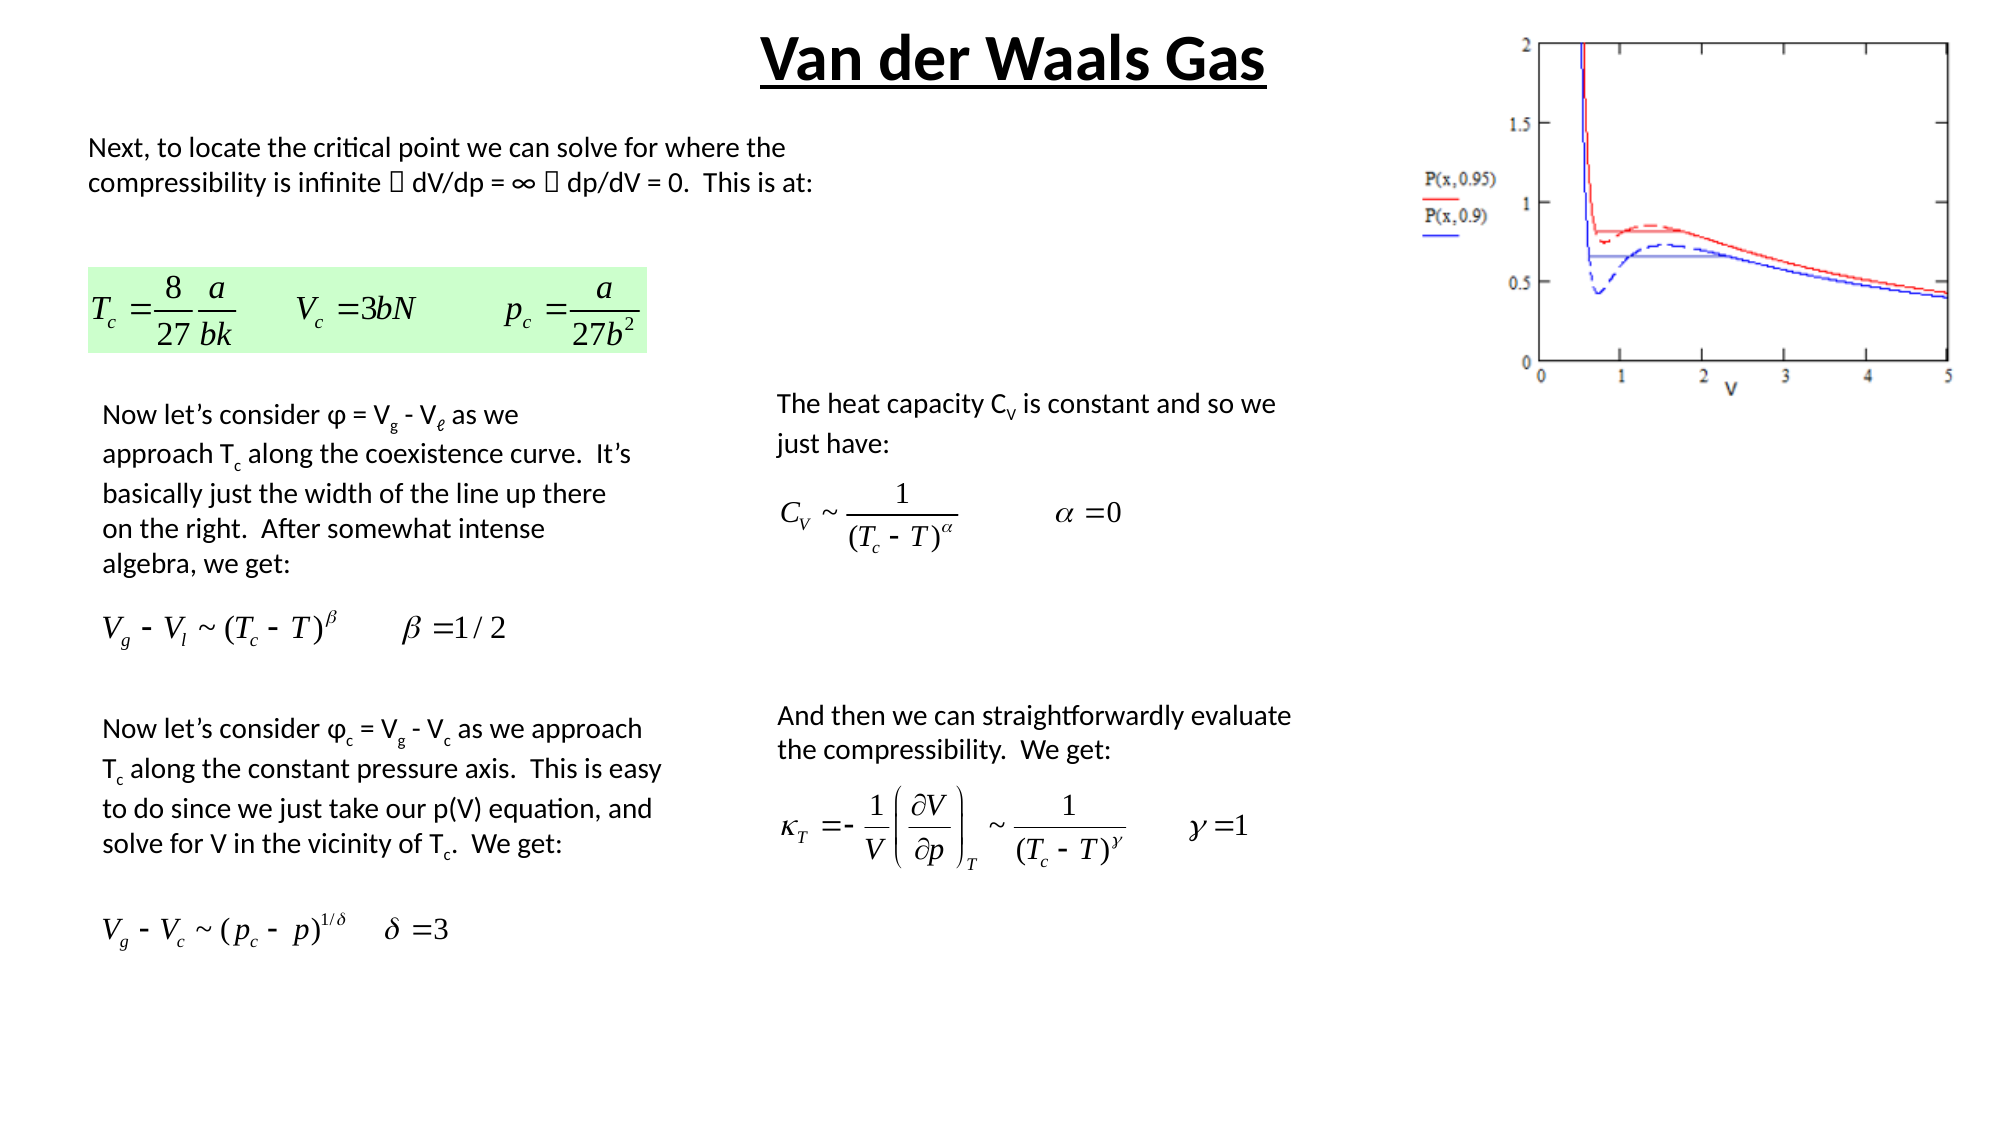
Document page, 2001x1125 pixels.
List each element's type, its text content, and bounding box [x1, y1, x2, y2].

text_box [99, 905, 453, 958]
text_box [776, 474, 1128, 560]
text_box Now let’s consider φ = Vg - Vℓ as we approach Tc along the coexistence curve. It’s basically just the width of the line up there on the right. After somewhat intense algebra, we get: [87, 387, 647, 587]
text_box And then we can straightforwardly evaluate the compressibility. We get: [762, 688, 1322, 773]
picture [1407, 16, 1980, 407]
text_box Now let’s consider φc = Vg - Vc as we approach Tc along the constant pressure axis. This is easy to do since we just take our p(V) equation, and solve for V in the vicinity of Tc. We get: [87, 702, 678, 872]
text_box Next, to locate the critical point we can solve for where the compressibility is infinite  dV/dp = ∞  dp/dV = 0. This is at: [73, 120, 897, 206]
text_box The heat capacity CV is constant and so we just have: [762, 376, 1322, 467]
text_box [87, 266, 647, 354]
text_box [99, 603, 514, 658]
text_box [776, 778, 1251, 877]
text_box Van der Waals Gas [533, 16, 1407, 103]
